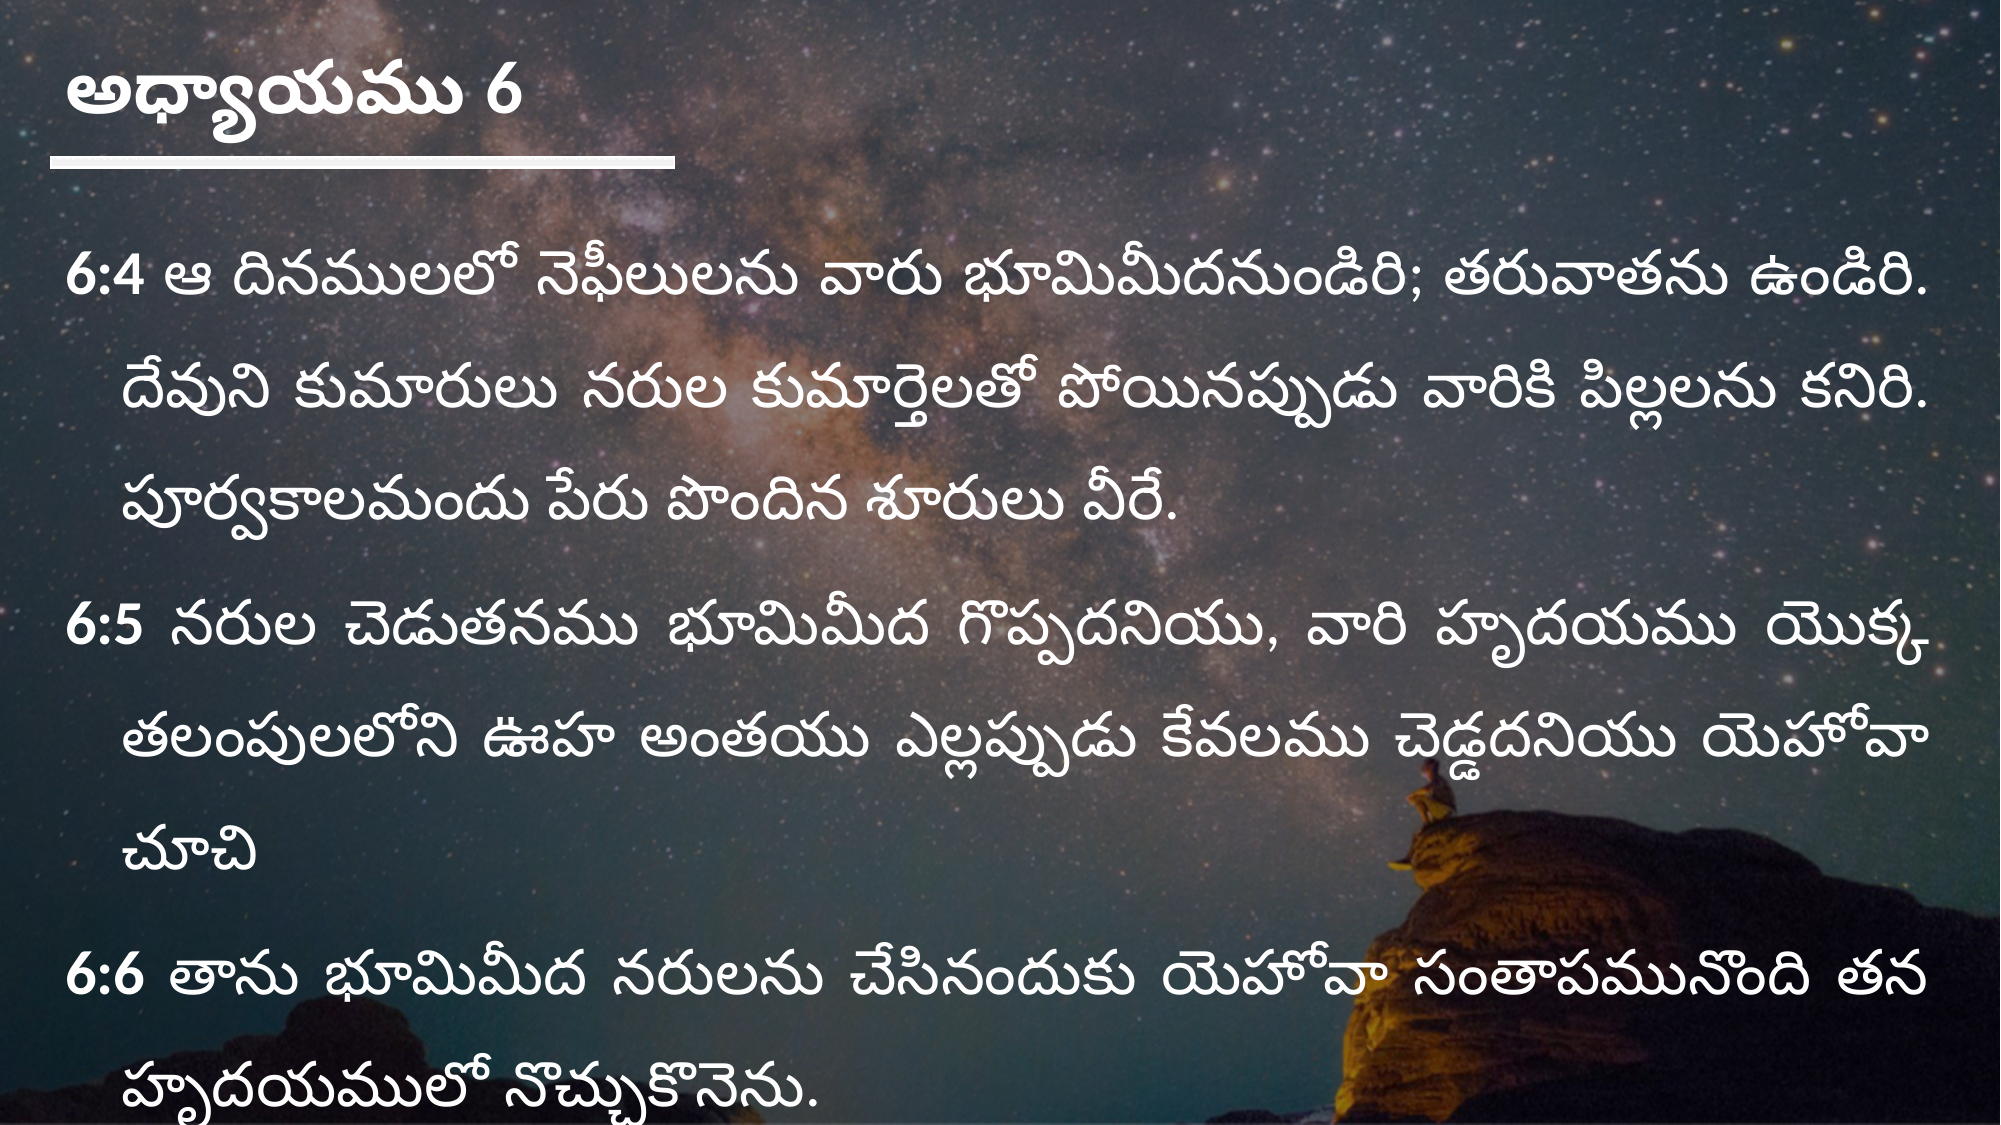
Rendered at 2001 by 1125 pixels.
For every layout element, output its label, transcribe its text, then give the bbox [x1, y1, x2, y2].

title అధ్యాయము 6 [50, 0, 1925, 167]
list 6:4 ఆ దినములలో నెఫీలులను వారు భూమిమీదనుండిరి; తరువాతను ఉండిరి. దేవుని కుమారులు నరుల కుమార్తెలతో పోయినప్పుడు వారికి పిల్లలను కనిరి. పూర్వకాలమందు పేరు పొందిన శూరులు వీరే. 6:5 నరుల చెడుతనము భూమిమీద గొప్పదనియు, వారి హృదయము యొక్క తలంపులలోని ఊహ అంతయు ఎల్లప్పుడు కేవలము చెడ్డదనియు యెహోవా చూచి 6:6 తాను భూమిమీద నరులను చేసినందుకు యెహోవా సంతాపమునొంది తన హృదయములో నొచ్చుకొనెను. [50, 187, 1946, 1063]
picture [0, 0, 2000, 1125]
